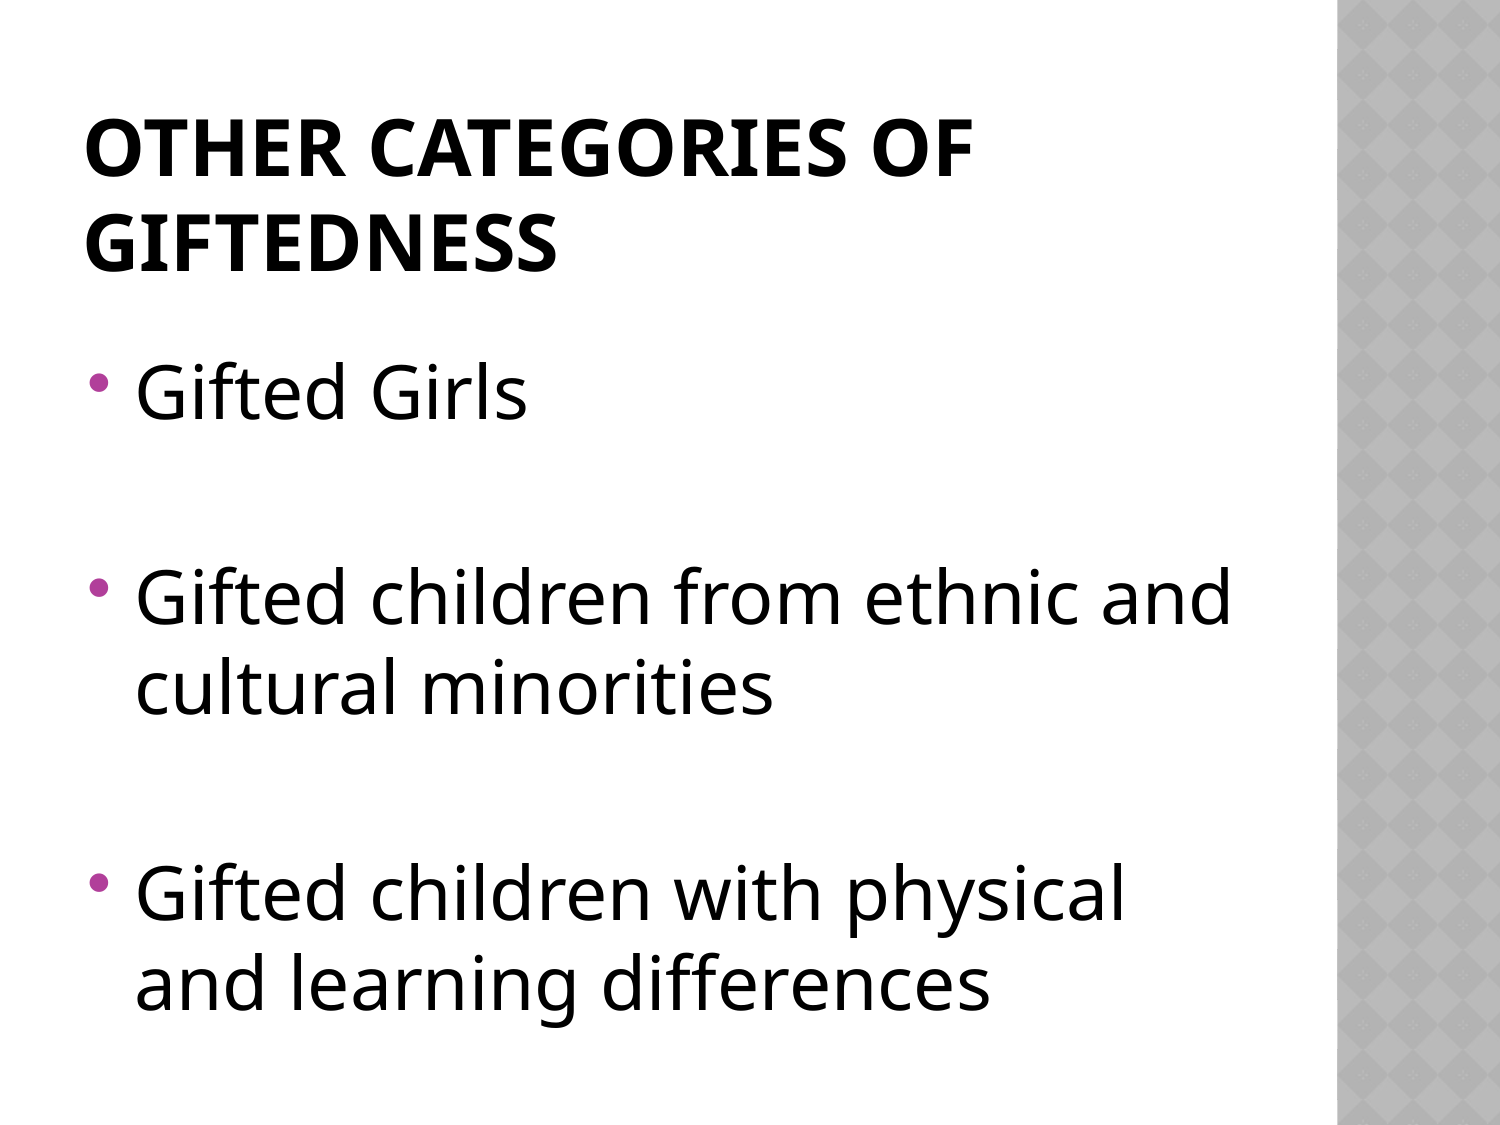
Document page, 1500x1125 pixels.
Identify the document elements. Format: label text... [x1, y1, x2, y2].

list Gifted Girls Gifted children from ethnic and cultural minorities Gifted children with physical and learning differences [75, 337, 1263, 1059]
title Other Categories of Giftedness [75, 52, 1263, 288]
